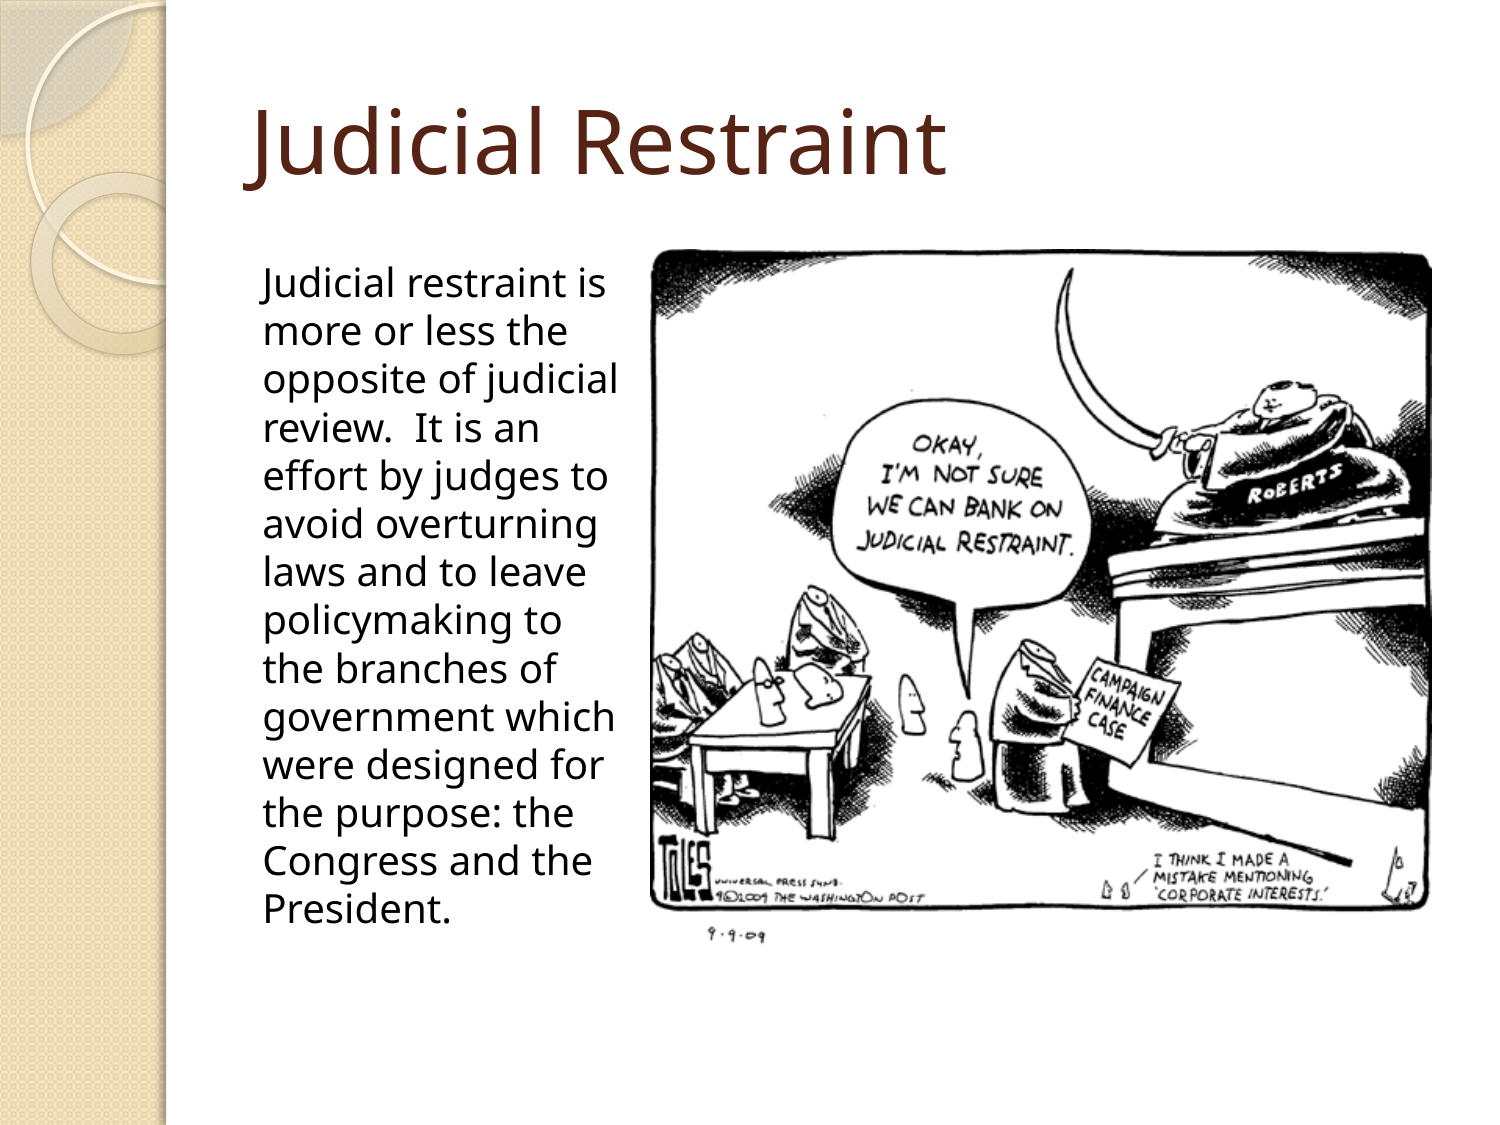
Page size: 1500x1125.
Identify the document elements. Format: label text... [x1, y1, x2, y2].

title Judicial Restraint [235, 45, 1466, 233]
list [649, 249, 1432, 946]
list Judicial restraint is more or less the opposite of judicial review. It is an effort by judges to avoid overturning laws and to leave policymaking to the branches of government which were designed for the purpose: the Congress and the President. [235, 249, 638, 1015]
